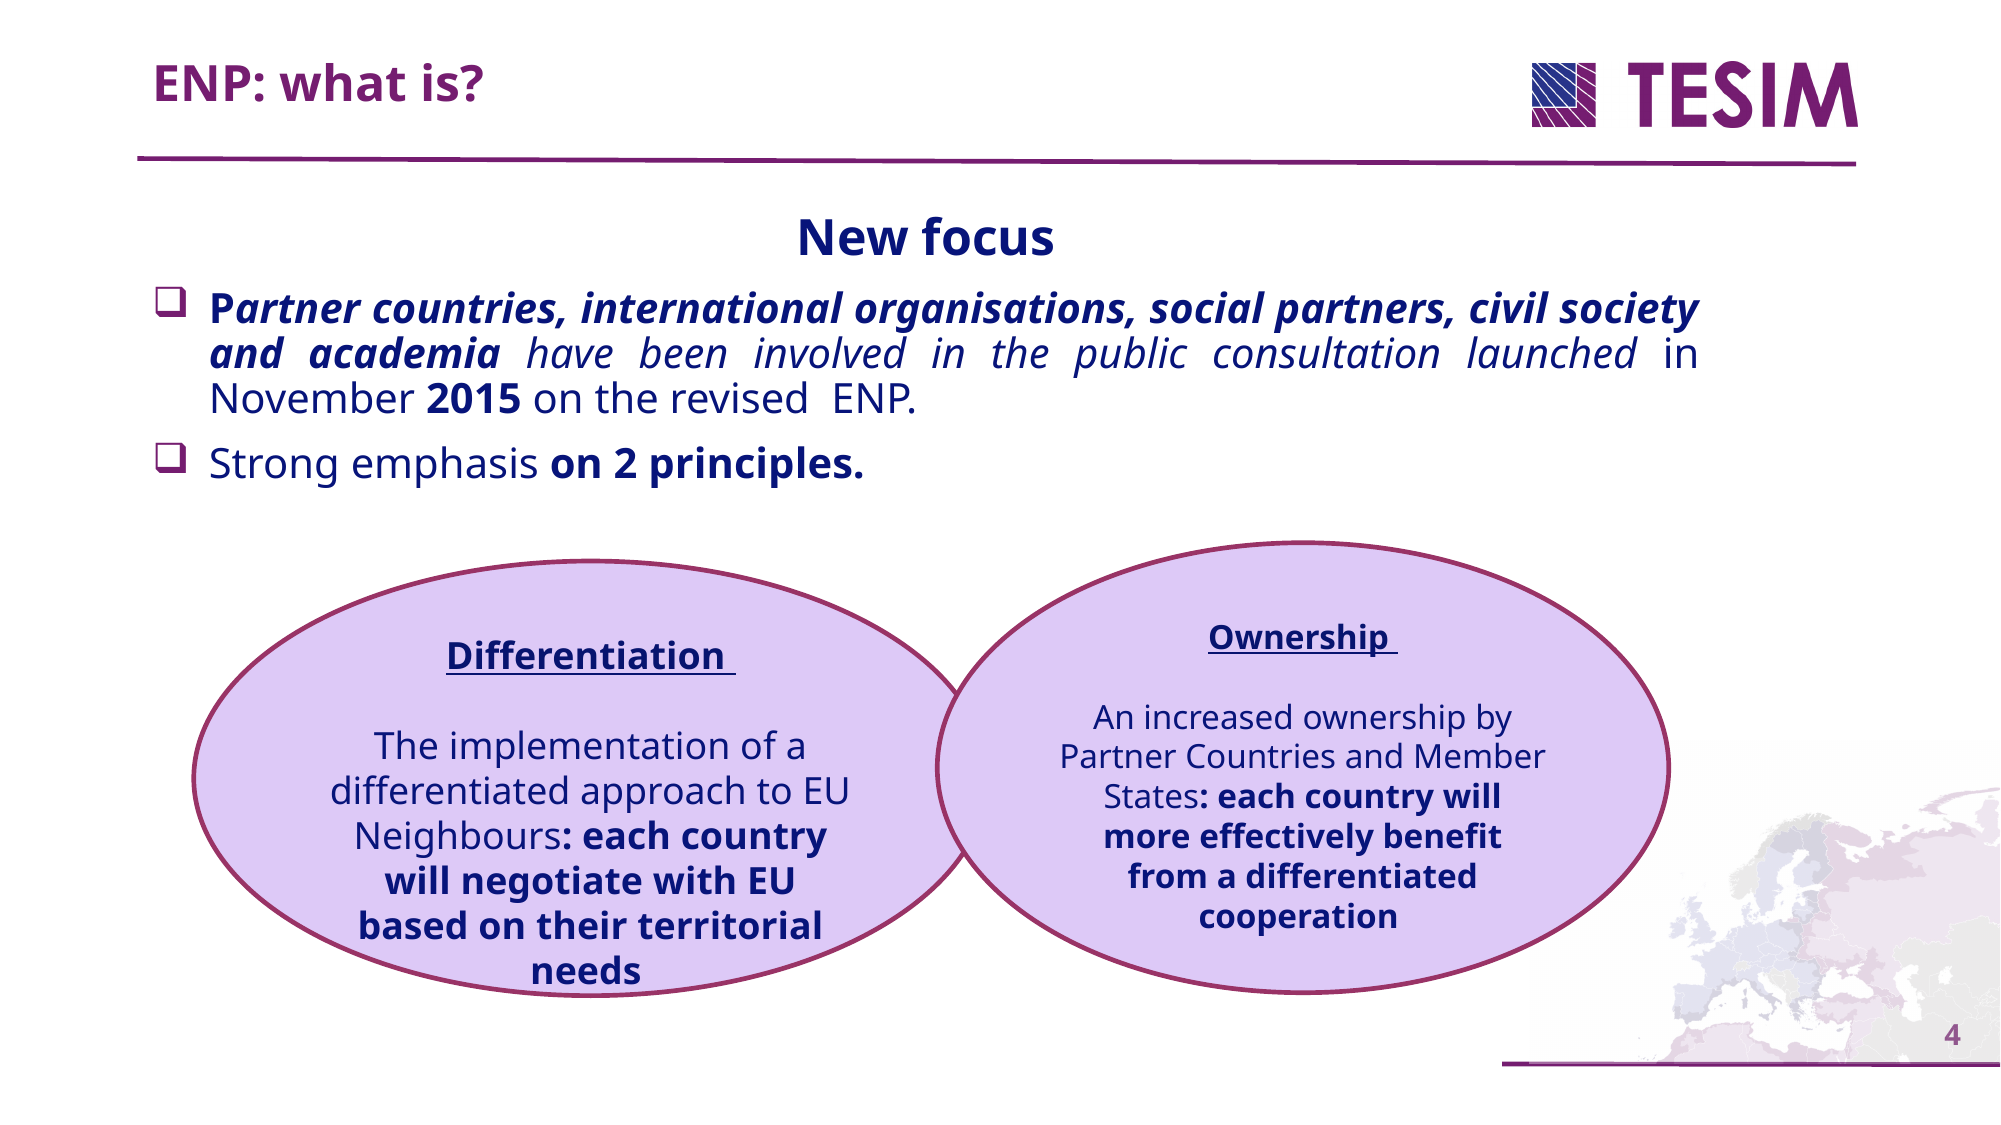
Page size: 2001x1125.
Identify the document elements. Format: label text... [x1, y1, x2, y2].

text_box Ownership An increased ownership by Partner Countries and Member States: each country will more effectively benefit from a differentiated cooperation [936, 541, 1670, 994]
picture [1597, 61, 1858, 128]
list New focus Partner countries, international organisations, social partners, civil society and academia have been involved in the public consultation launched in November 2015 on the revised ENP. Strong emphasis on 2 principles. [137, 204, 1715, 996]
list ENP: what is? [137, 51, 1597, 149]
text_box Differentiation The implementation of a differentiated approach to EU Neighbours: each country will negotiate with EU based on their territorial needs [192, 559, 964, 997]
